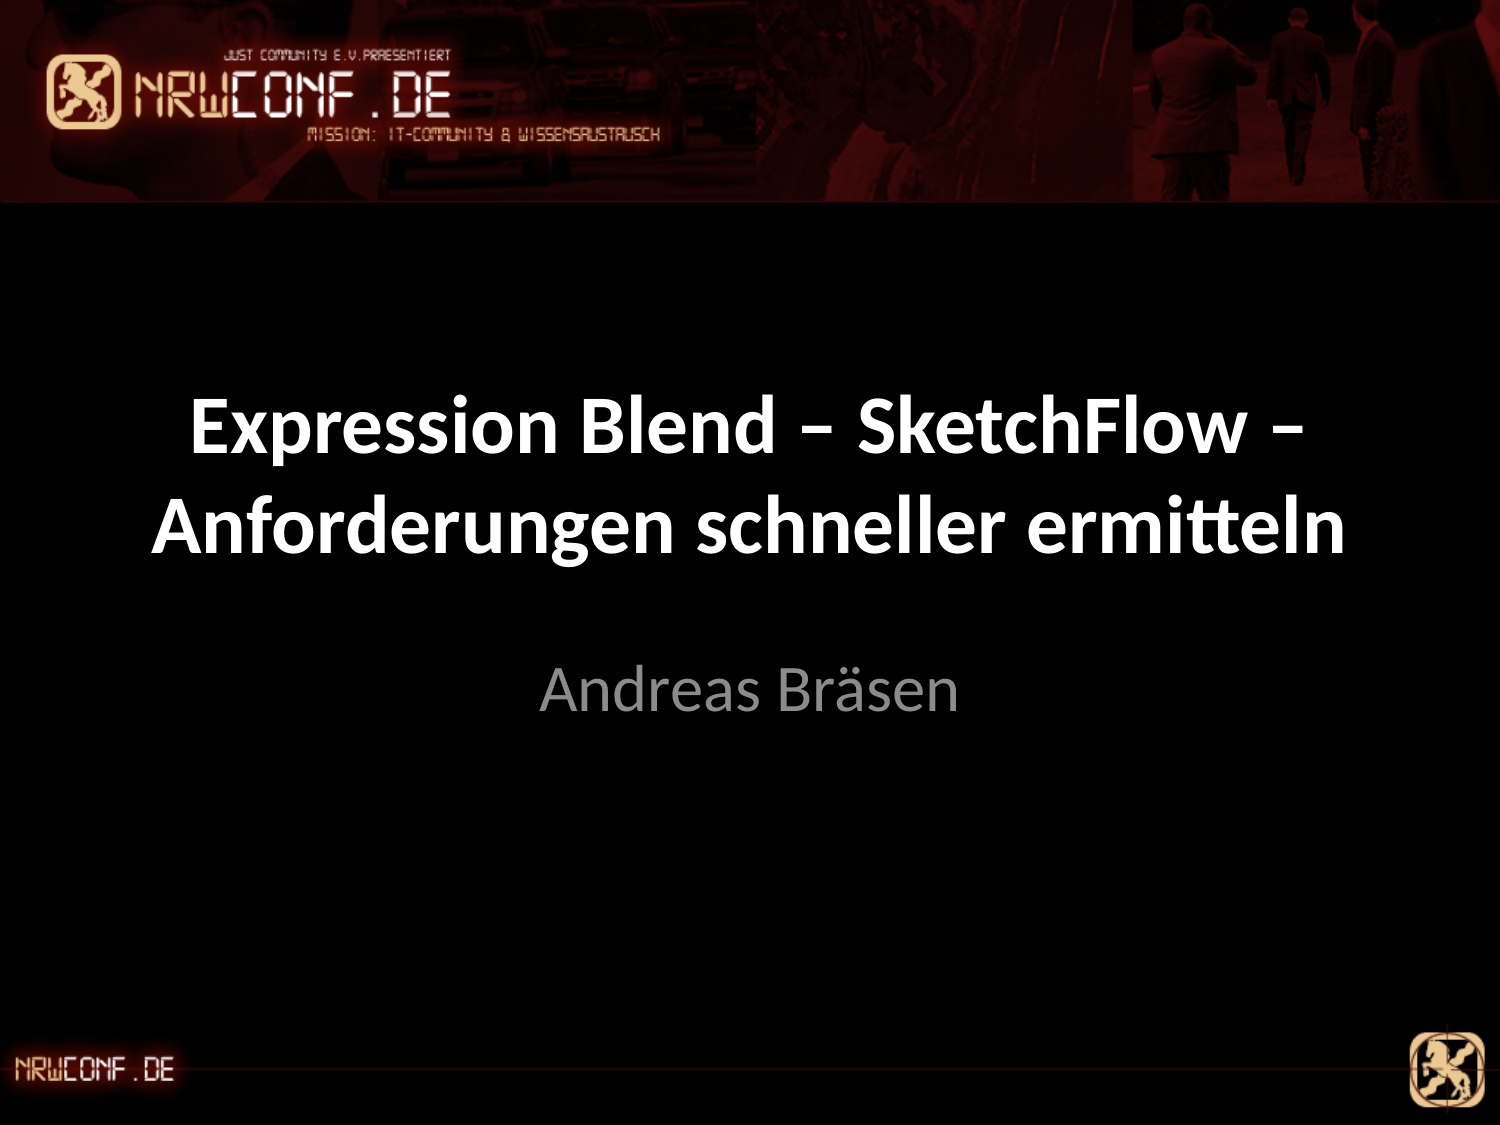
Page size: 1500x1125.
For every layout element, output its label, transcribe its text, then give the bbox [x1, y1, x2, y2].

title Expression Blend – SketchFlow – Anforderungen schneller ermitteln [112, 349, 1388, 591]
subtitle Andreas Bräsen [225, 637, 1275, 925]
picture [0, 0, 1500, 1125]
